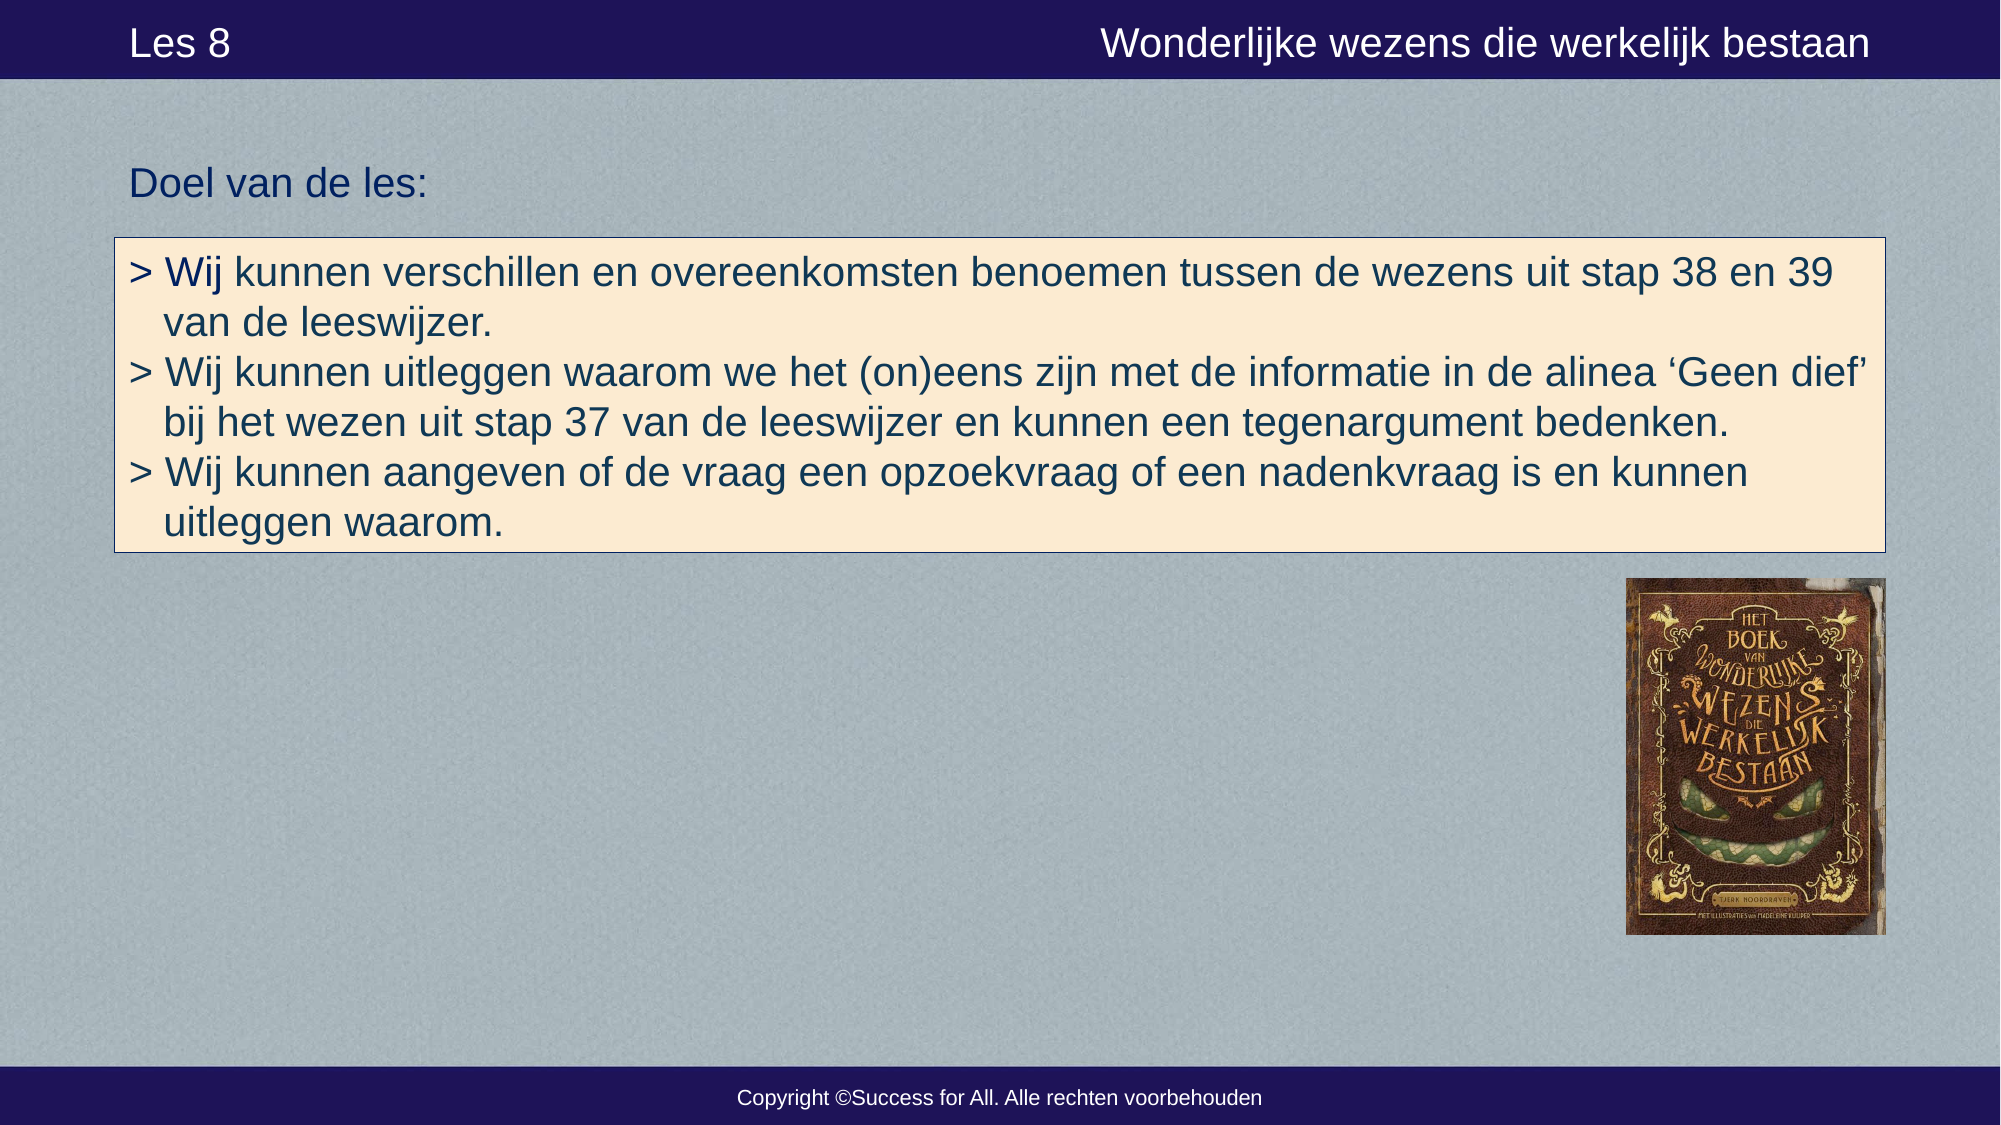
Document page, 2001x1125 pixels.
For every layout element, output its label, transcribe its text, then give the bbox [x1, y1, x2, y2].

text_box Doel van de les: [113, 148, 1635, 214]
text_box Copyright ©Success for All. Alle rechten voorbehouden [0, 1076, 2000, 1125]
text_box Wonderlijke wezens die werkelijk bestaan [999, 8, 1886, 73]
picture [0, 0, 2001, 1125]
text_box Les 8 [114, 8, 354, 73]
text_box > Wij kunnen verschillen en overeenkomsten benoemen tussen de wezens uit stap 38 en 39 van de leeswijzer. > Wij kunnen uitleggen waarom we het (on)eens zijn met de informatie in de alinea ‘Geen dief’ bij het wezen uit stap 37 van de leeswijzer en kunnen een tegenargument bedenken. > Wij kunnen aangeven of de vraag een opzoekvraag of een nadenkvraag is en kunnen uitleggen waarom. [114, 237, 1886, 553]
